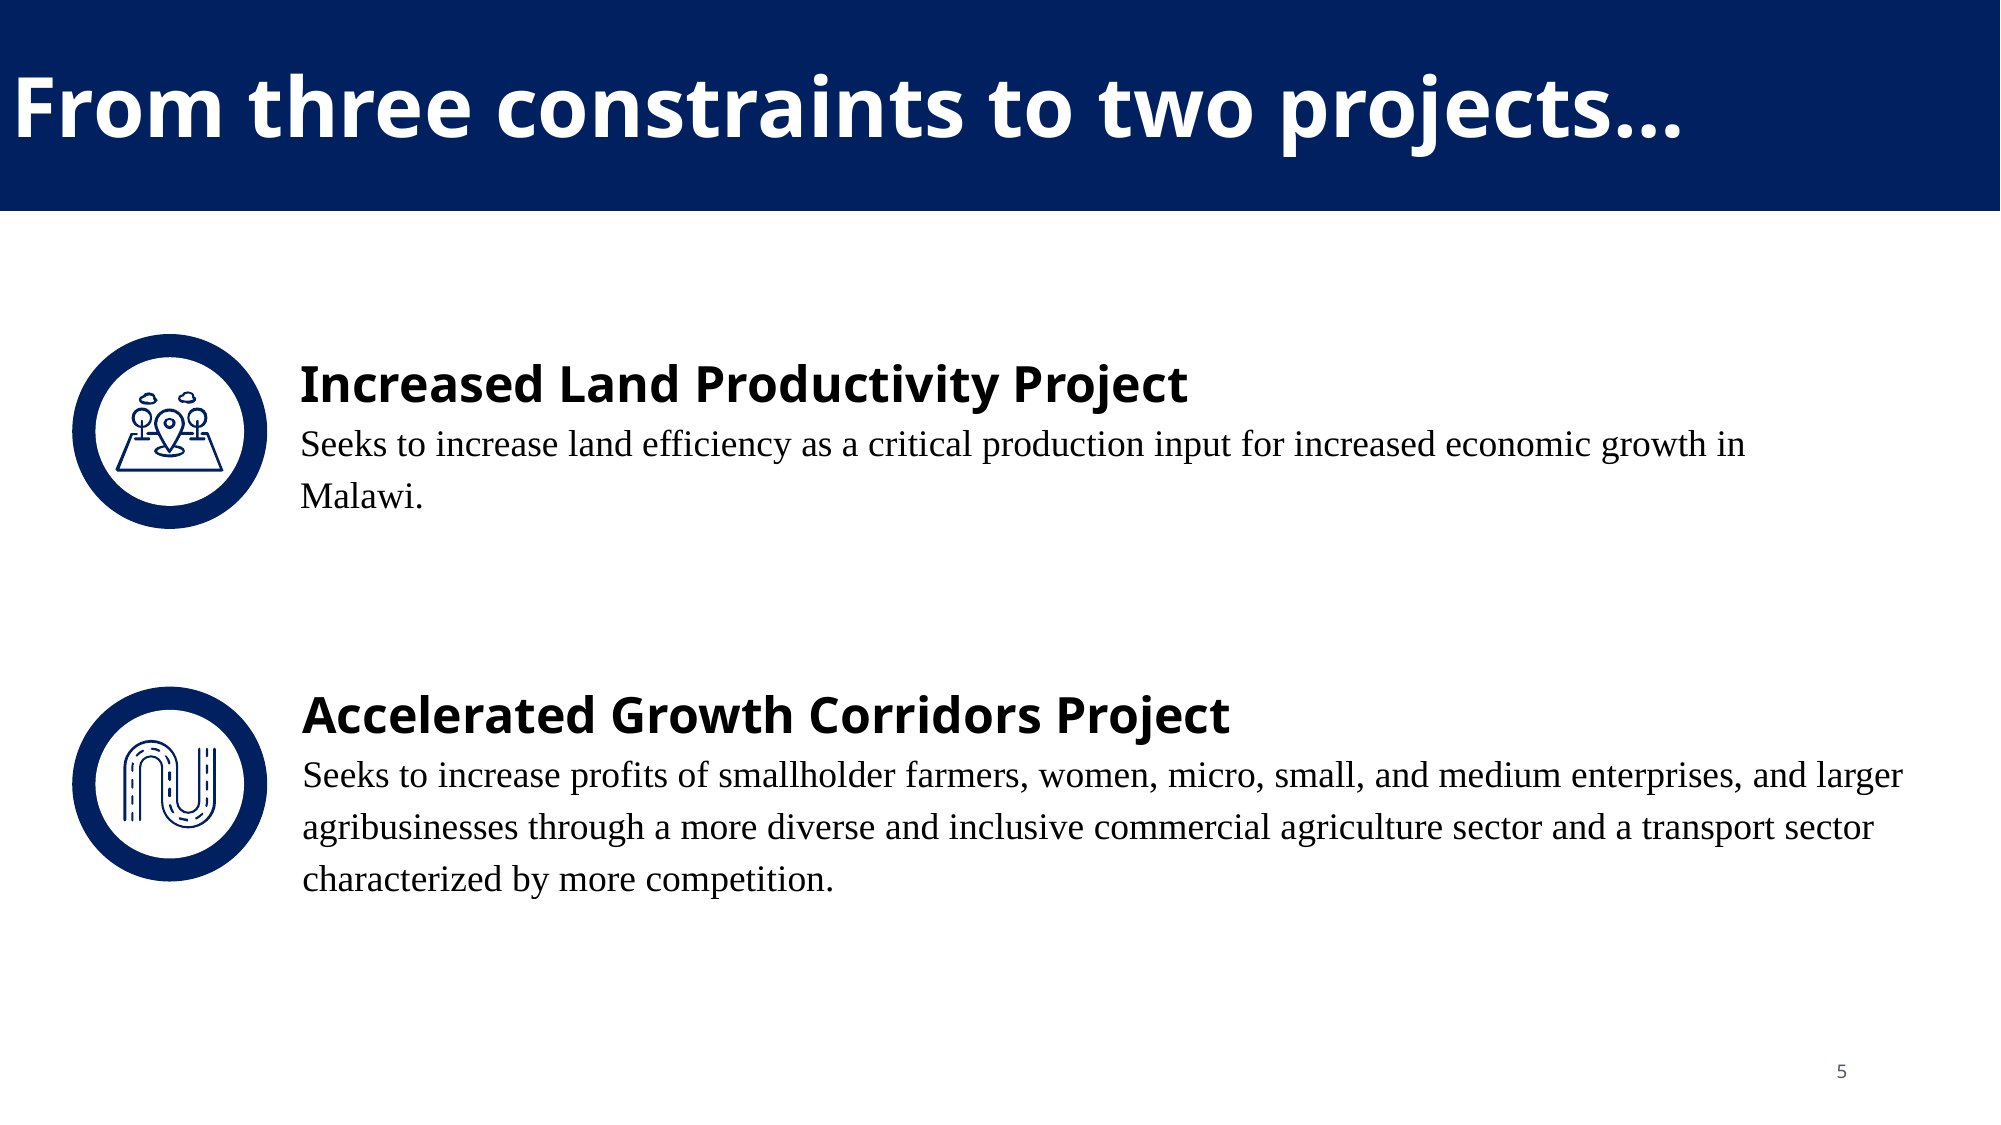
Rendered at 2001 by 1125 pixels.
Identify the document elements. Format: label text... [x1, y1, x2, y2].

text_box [72, 659, 1939, 913]
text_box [72, 328, 1766, 529]
slide_number 5 [1412, 1042, 1863, 1103]
text_box From three constraints to two projects… [0, 175, 1776, 314]
